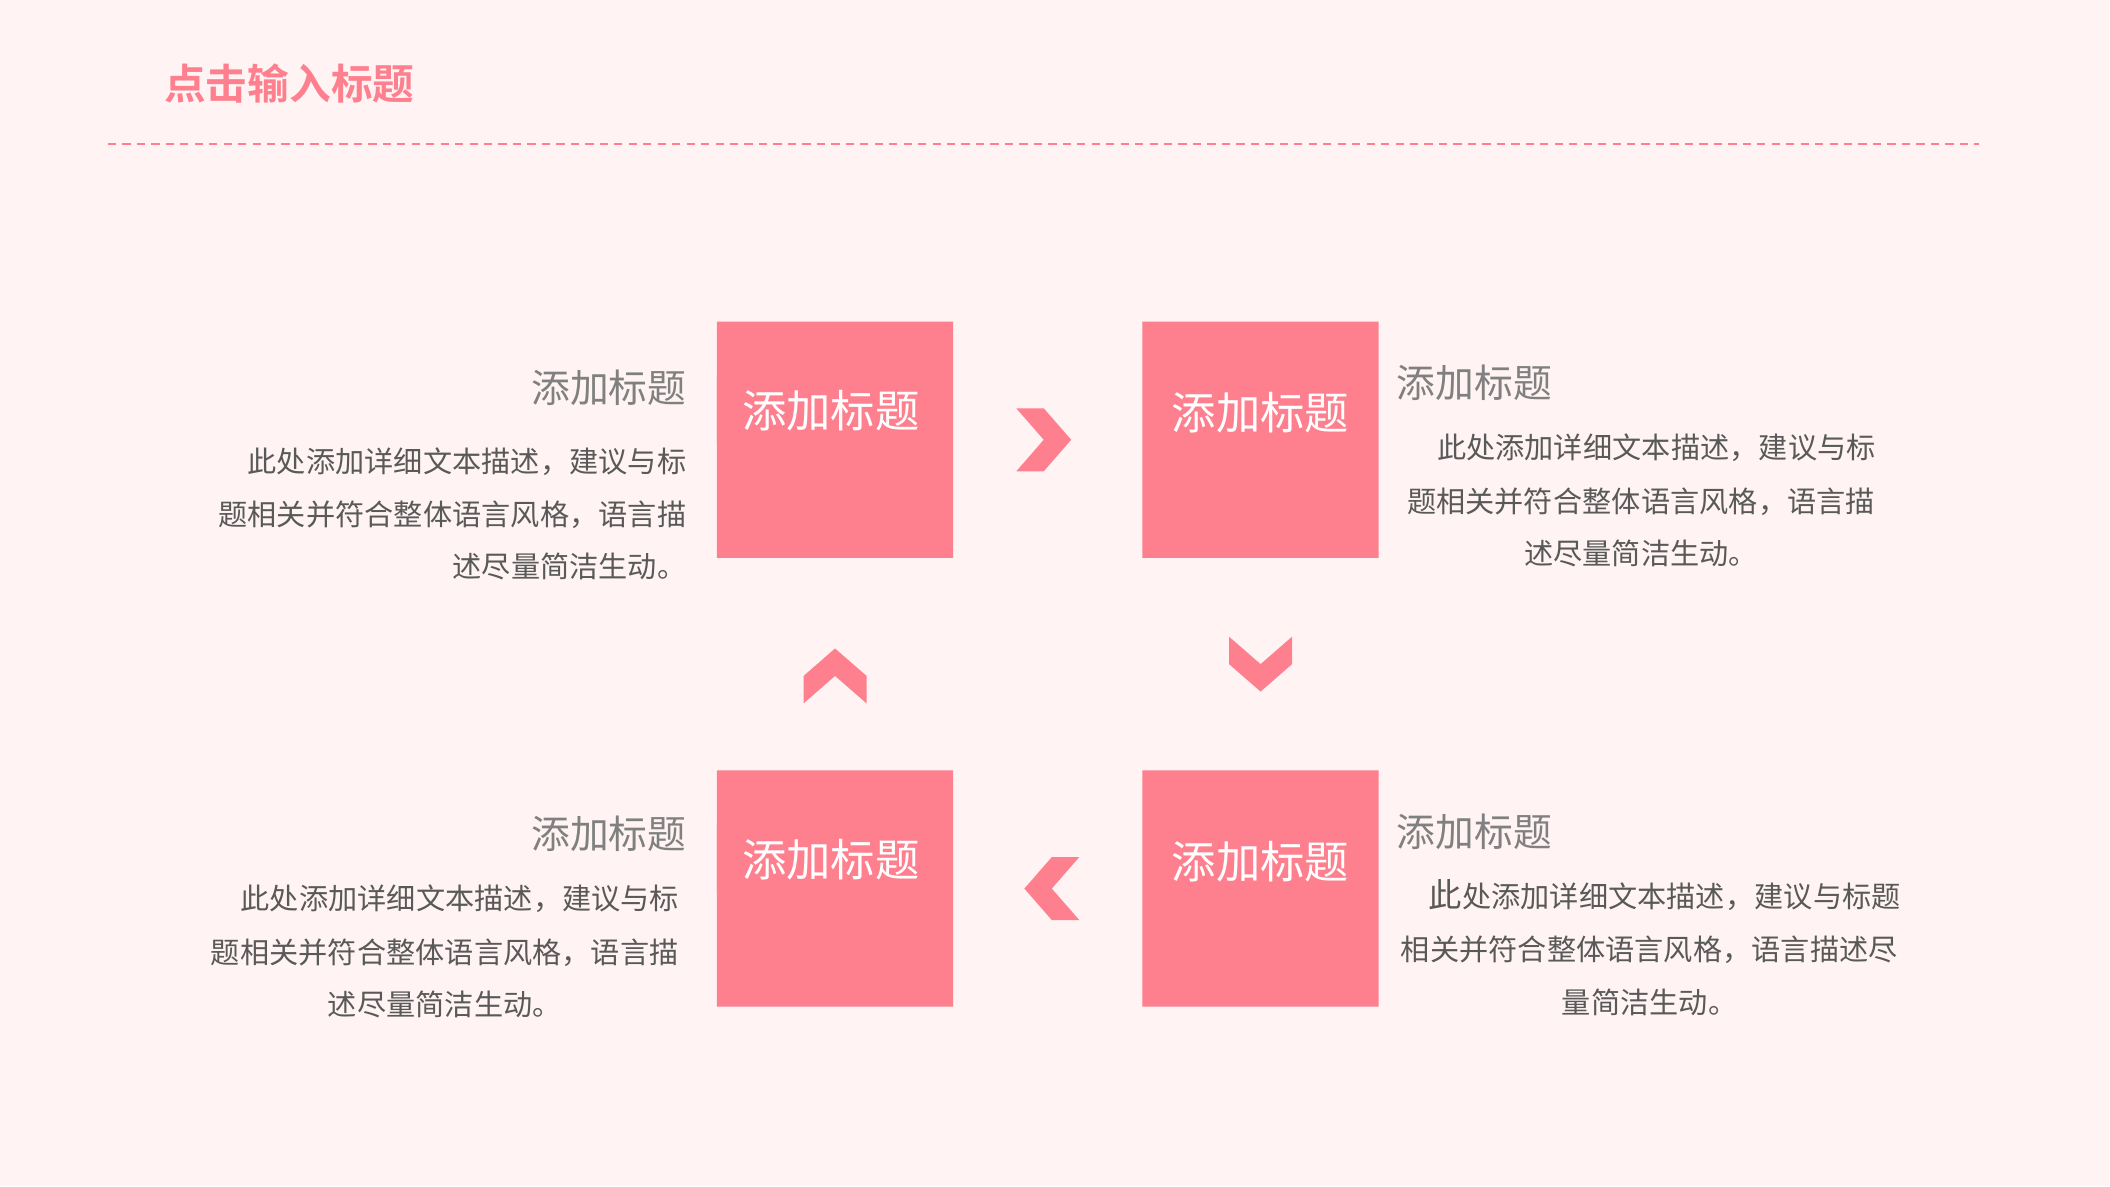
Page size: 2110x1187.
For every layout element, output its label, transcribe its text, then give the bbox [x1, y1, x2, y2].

text_box 点击输入标题 [148, 49, 431, 116]
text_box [176, 321, 1917, 1007]
